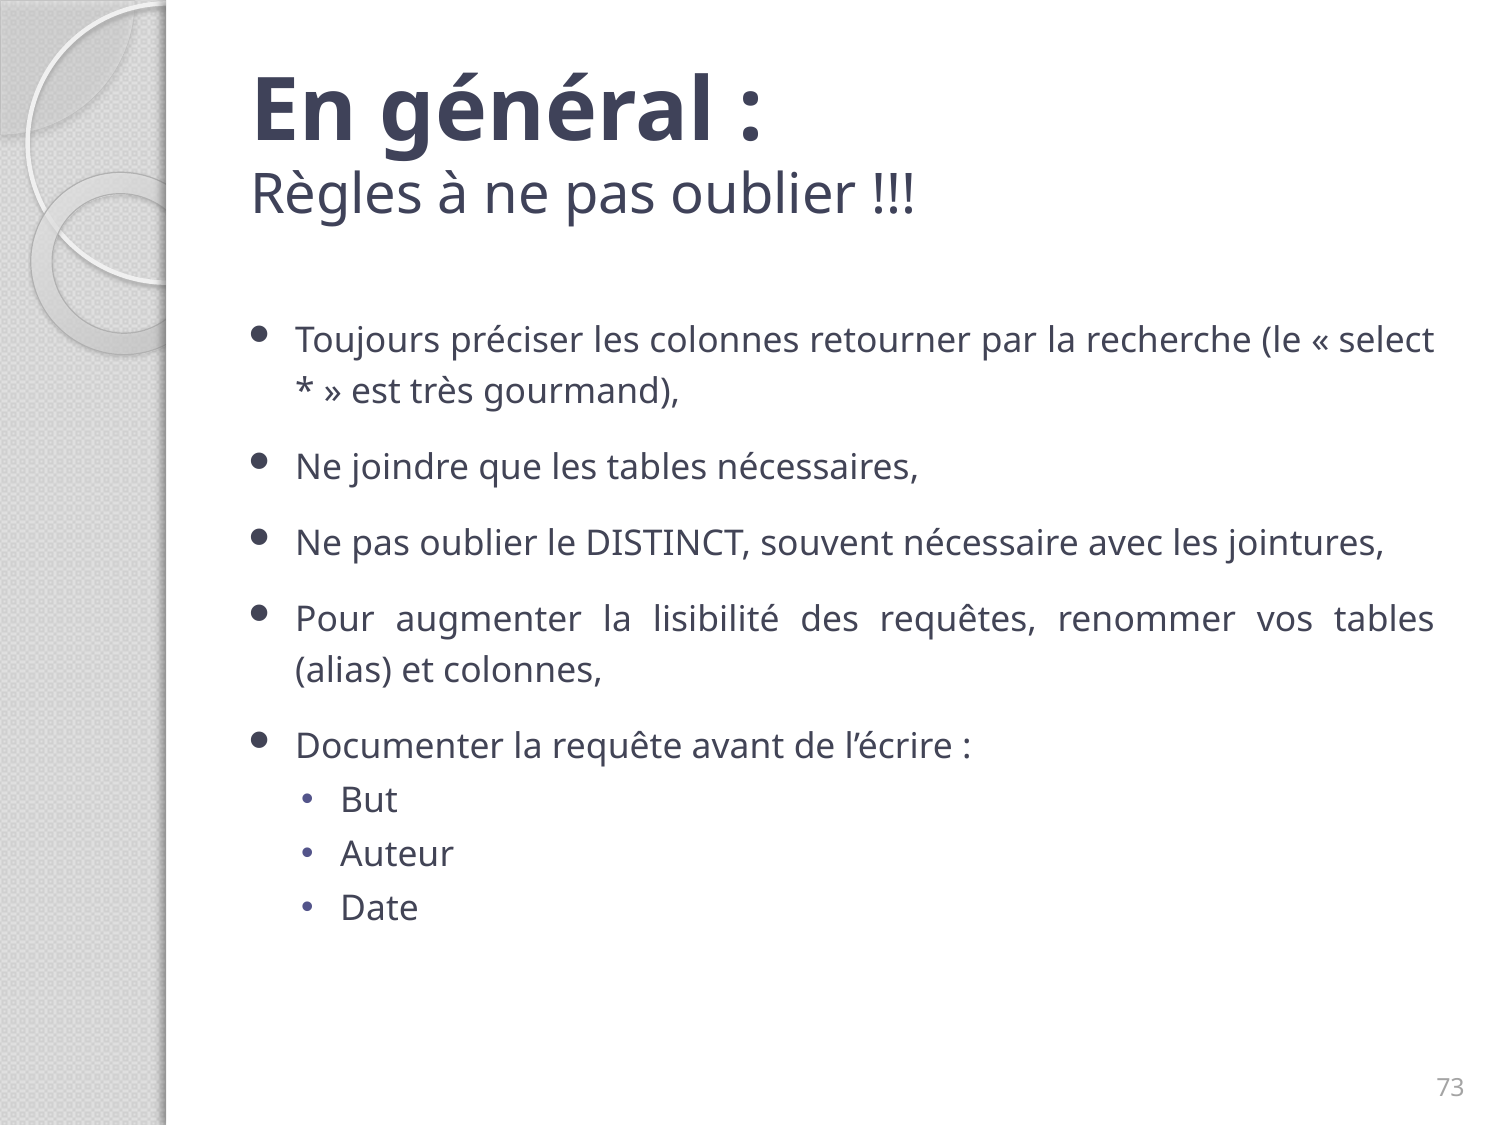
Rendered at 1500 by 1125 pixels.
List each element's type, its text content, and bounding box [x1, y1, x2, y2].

list Toujours préciser les colonnes retourner par la recherche (le « select * » est très gourmand), Ne joindre que les tables nécessaires, Ne pas oublier le DISTINCT, souvent nécessaire avec les jointures, Pour augmenter la lisibilité des requêtes, renommer vos tables (alias) et colonnes, Documenter la requête avant de l’écrire : But Auteur Date [220, 301, 1451, 1113]
title En général : Règles à ne pas oublier !!! [235, 45, 1500, 233]
slide_number 73 [1413, 1034, 1488, 1113]
